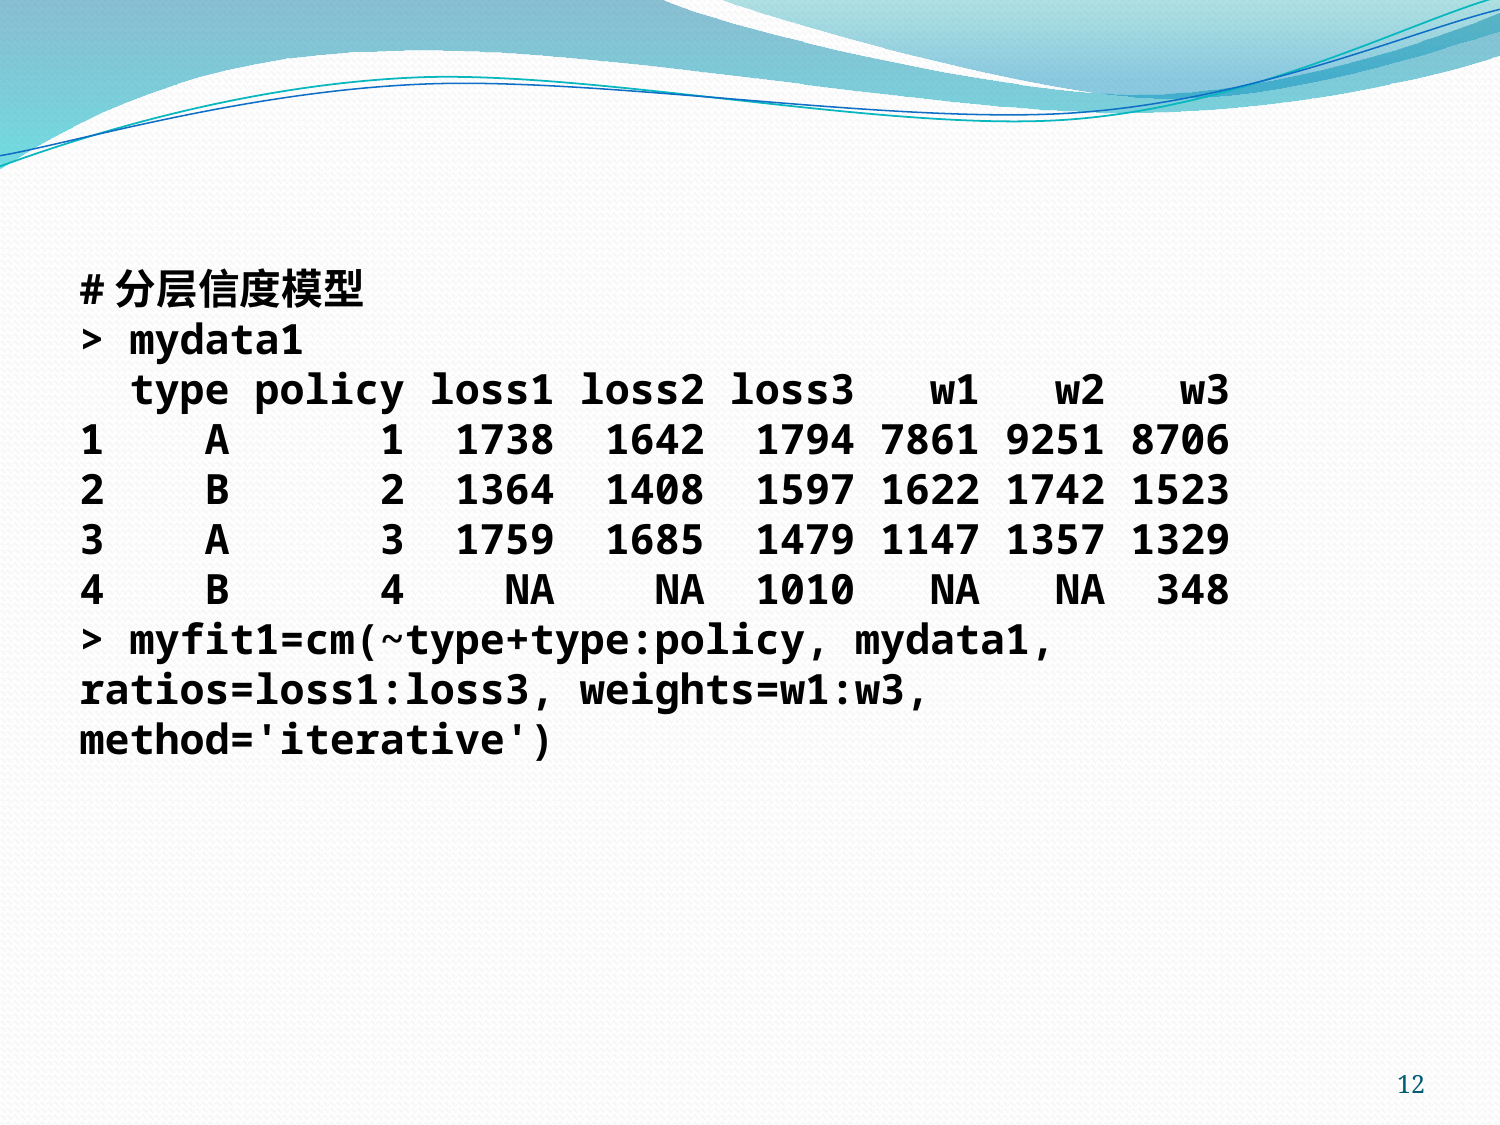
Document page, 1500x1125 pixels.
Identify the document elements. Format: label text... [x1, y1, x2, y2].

text_box #分层信度模型 > mydata1 type policy loss1 loss2 loss3 w1 w2 w3 1 A 1 1738 1642 1794 7861 9251 8706 2 B 2 1364 1408 1597 1622 1742 1523 3 A 3 1759 1685 1479 1147 1357 1329 4 B 4 NA NA 1010 NA NA 348 > myfit1=cm(~type+type:policy, mydata1, ratios=loss1:loss3, weights=w1:w3, method='iterative') [64, 255, 1436, 771]
slide_number 12 [1299, 1042, 1425, 1103]
